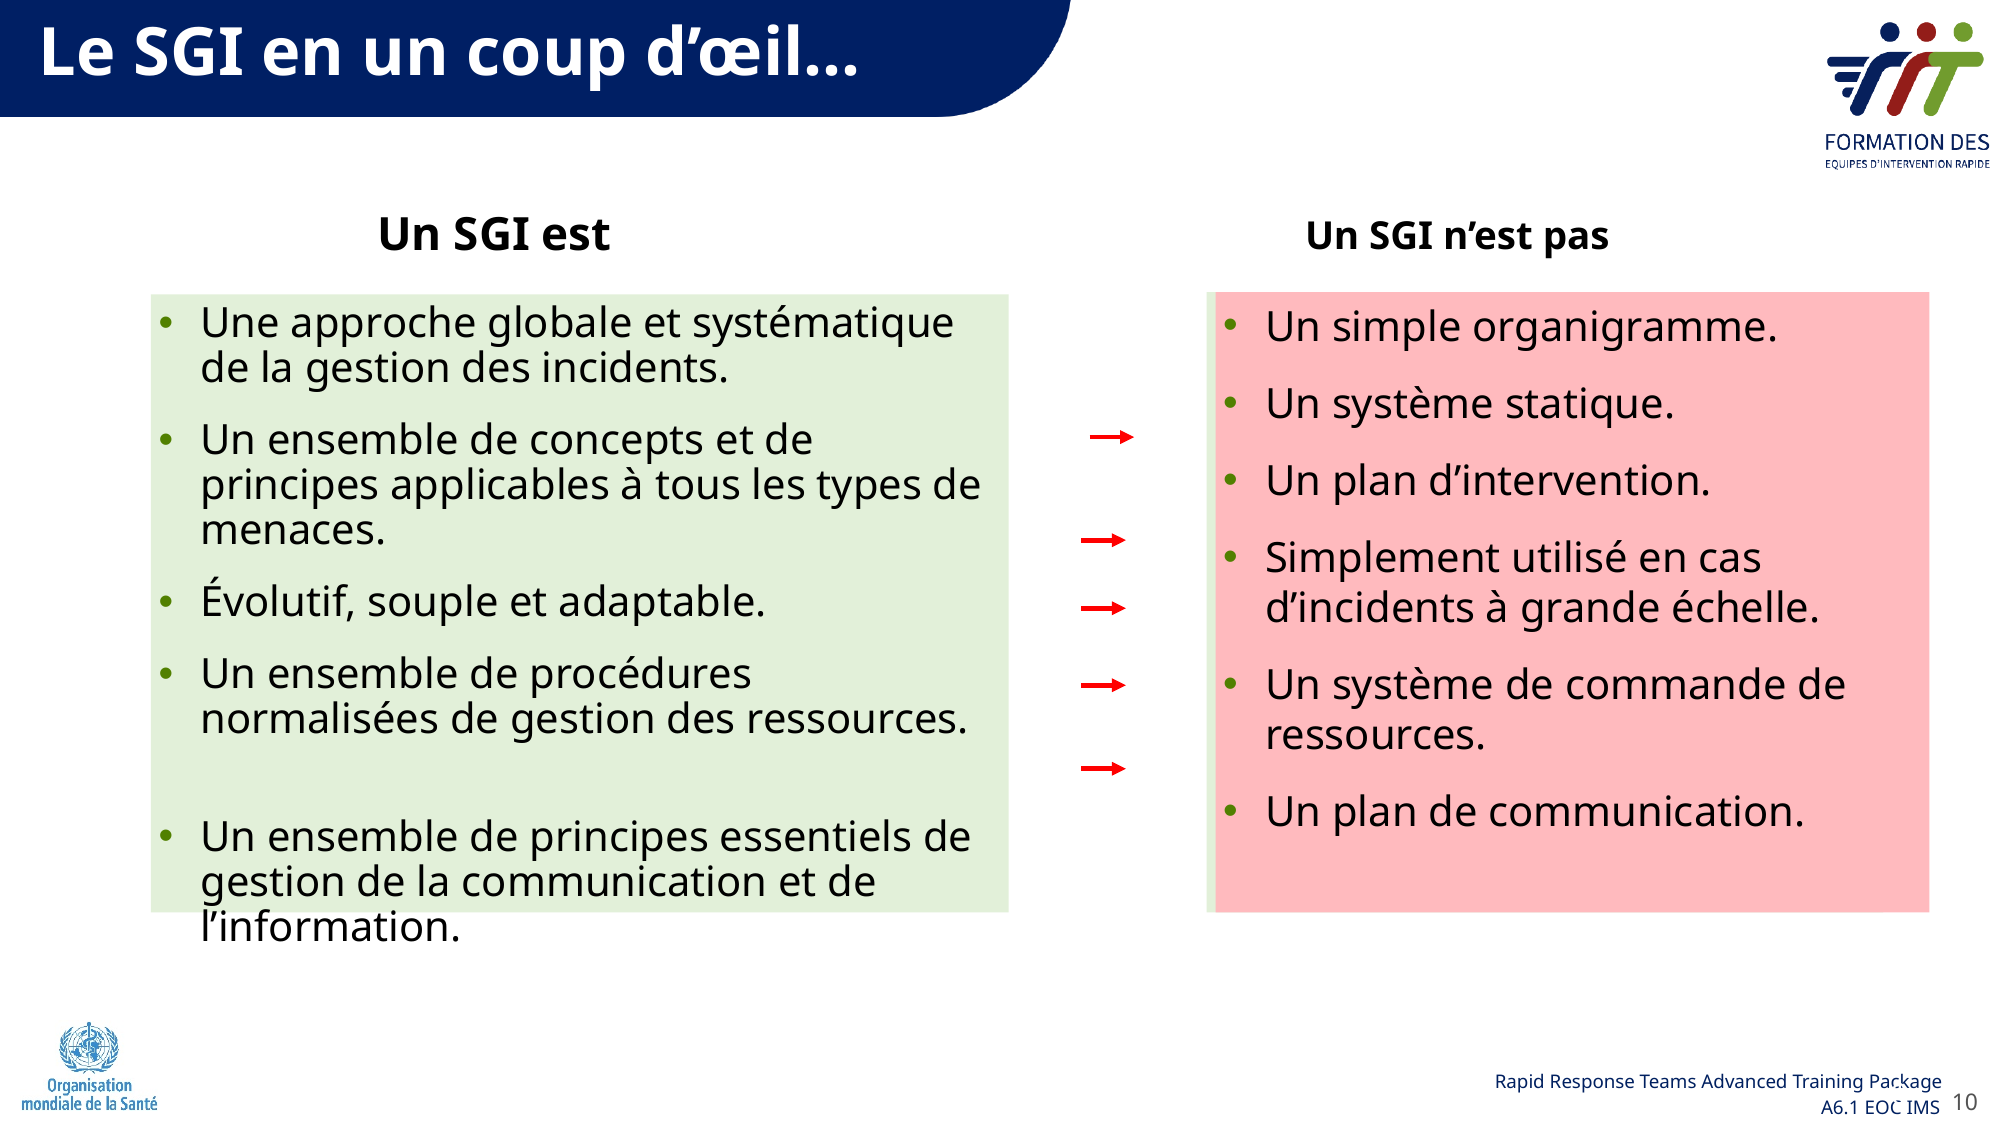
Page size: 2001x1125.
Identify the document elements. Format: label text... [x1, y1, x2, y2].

picture [20, 1020, 158, 1111]
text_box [1206, 291, 1930, 913]
slide_number 10 [1882, 1037, 1930, 1092]
text_box [1081, 602, 1126, 615]
text_box [1081, 533, 1126, 547]
text_box [1081, 762, 1126, 775]
picture [1825, 21, 1990, 170]
title Le SGI en un coup d’œil… [30, 0, 967, 107]
list Un SGI est [369, 203, 672, 284]
text_box Un SGI n’est pas [1297, 208, 1685, 289]
picture [0, 0, 1072, 117]
text_box [1081, 679, 1126, 692]
list Une approche globale et systématique de la gestion des incidents. Un ensemble de concepts et de principes applicables à tous les types de menaces. Évolutif, souple et adaptable. Un ensemble de procédures normalisées de gestion des ressources. Un ensemble de principes essentiels de gestion de la communication et de l’information. [150, 293, 1010, 913]
text_box [1089, 430, 1135, 444]
